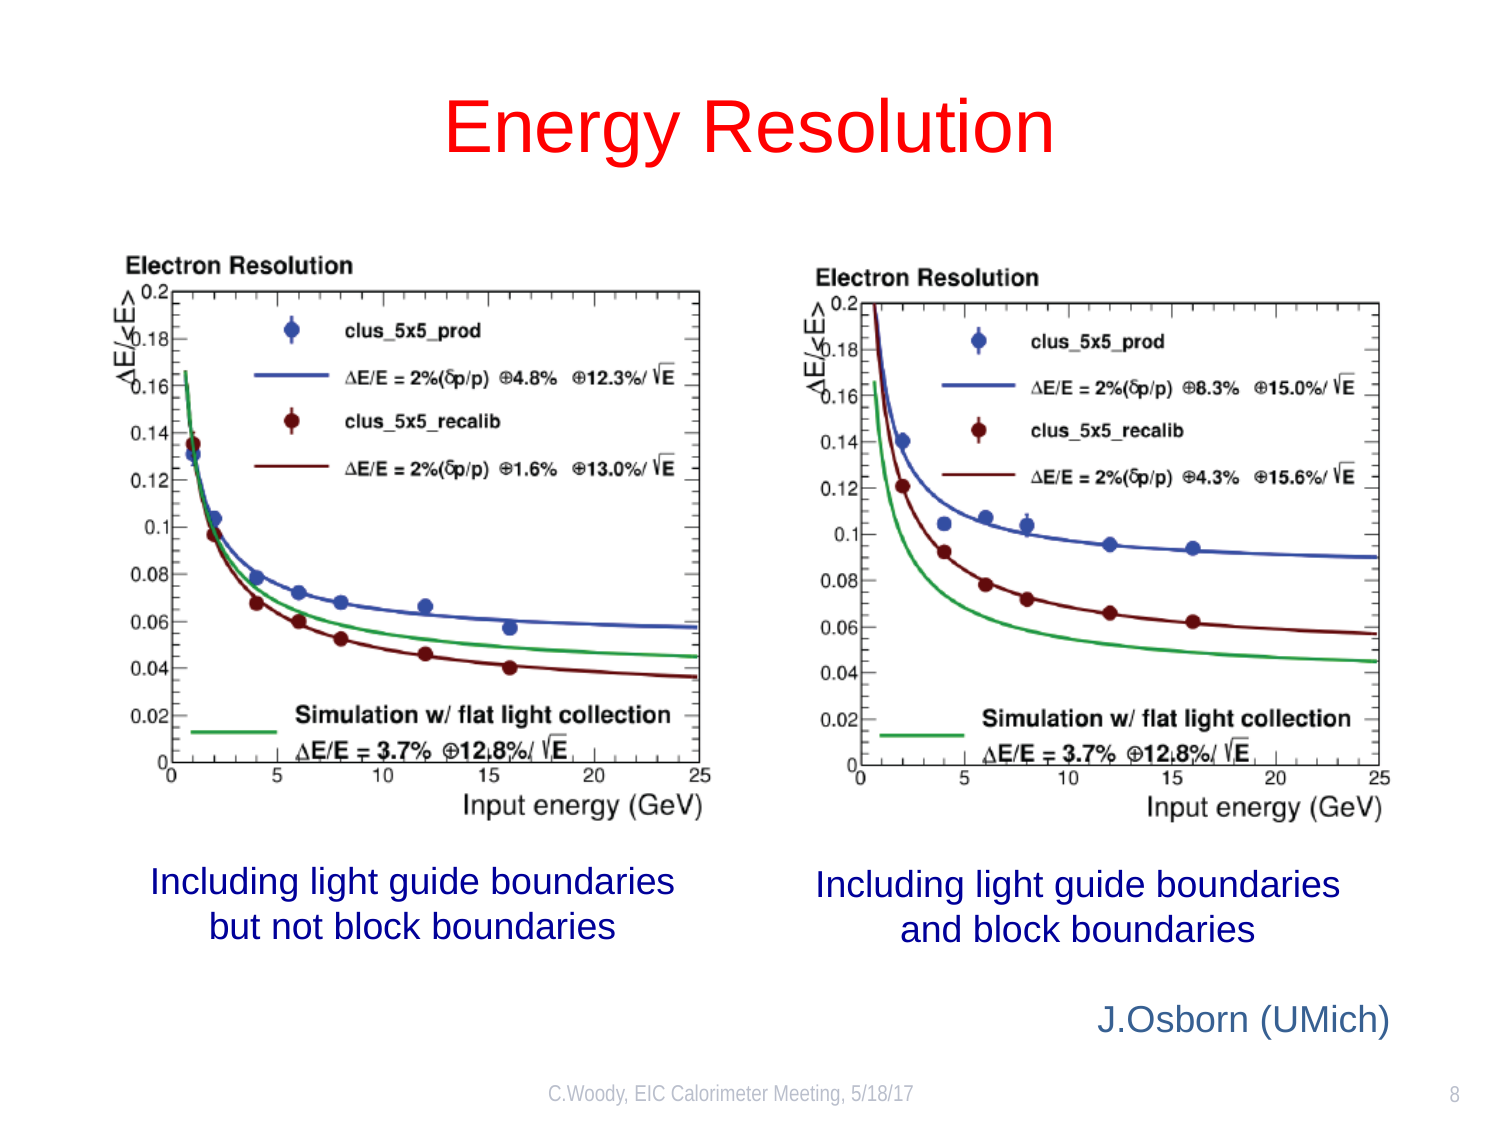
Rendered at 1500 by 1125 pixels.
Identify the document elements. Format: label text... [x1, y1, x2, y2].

slide_number 8 [1125, 1074, 1475, 1113]
footer C.Woody, EIC Calorimeter Meeting, 5/18/17 [450, 1072, 1013, 1113]
picture [99, 237, 762, 838]
text_box Including light guide boundaries and block boundaries [777, 852, 1378, 957]
picture [774, 237, 1456, 838]
title Energy Resolution [75, 50, 1425, 196]
text_box Including light guide boundaries but not block boundaries [112, 849, 713, 955]
text_box J.Osborn (UMich) [1082, 987, 1406, 1047]
